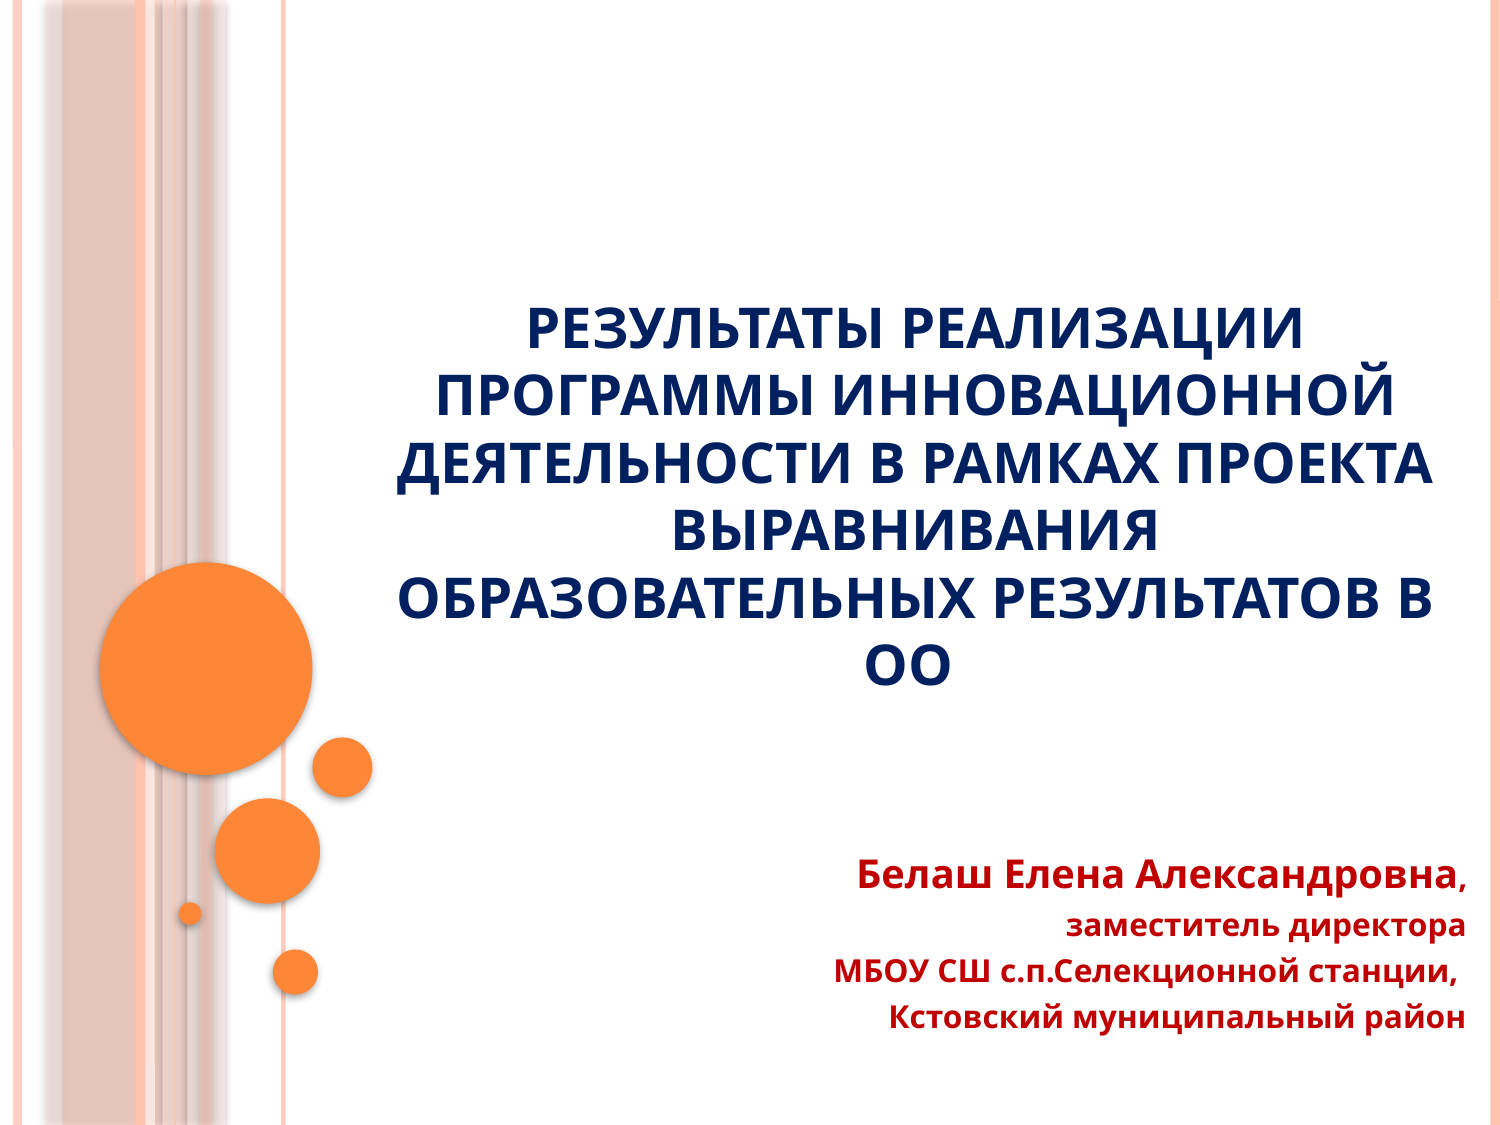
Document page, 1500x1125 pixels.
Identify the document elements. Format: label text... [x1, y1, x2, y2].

subtitle Белаш Елена Александровна, заместитель директора МБОУ СШ с.п.Селекционной станции, Кстовский муниципальный район [374, 727, 1483, 1047]
title Результаты реализации программы инновационной деятельности в рамках проекта выравнивания образовательных результатов в ОО [372, 278, 1459, 705]
